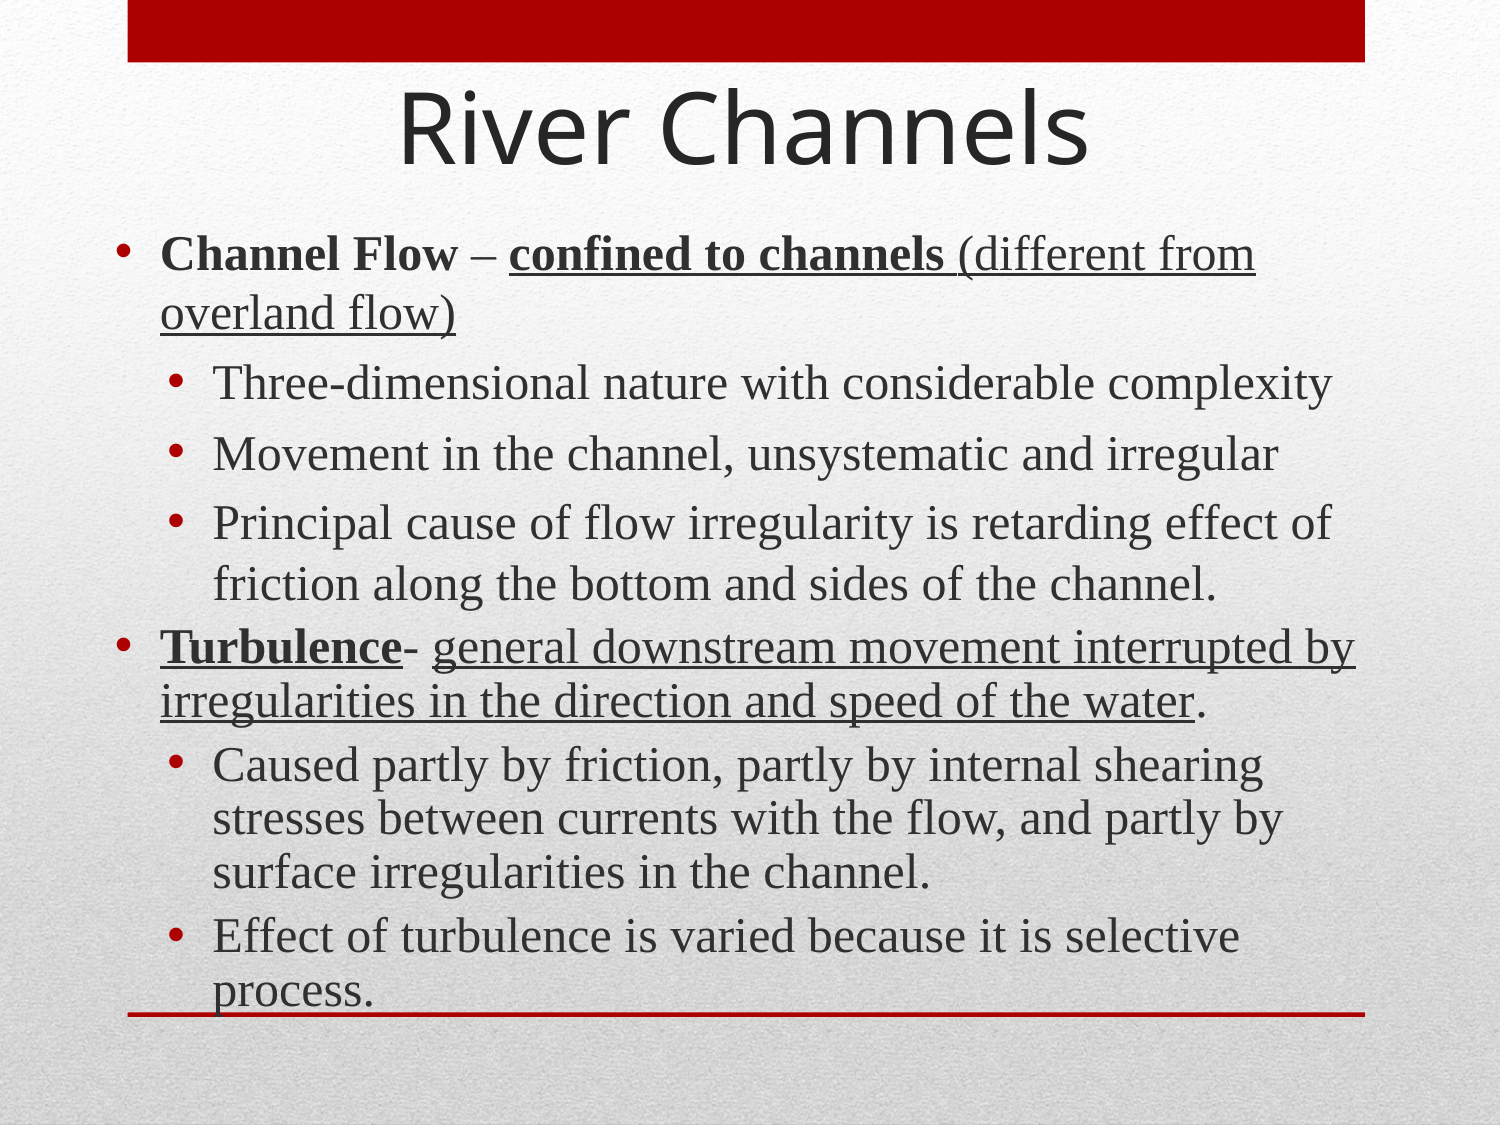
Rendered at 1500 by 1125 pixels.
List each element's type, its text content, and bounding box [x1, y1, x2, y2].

title River Channels [174, 4, 1313, 193]
list Channel Flow – confined to channels (different from overland flow) Three-dimensional nature with considerable complexity Movement in the channel, unsystematic and irregular Principal cause of flow irregularity is retarding effect of friction along the bottom and sides of the channel. Turbulence- general downstream movement interrupted by irregularities in the direction and speed of the water. Caused partly by friction, partly by internal shearing stresses between currents with the flow, and partly by surface irregularities in the channel. Effect of turbulence is varied because it is selective process. [99, 212, 1400, 1056]
